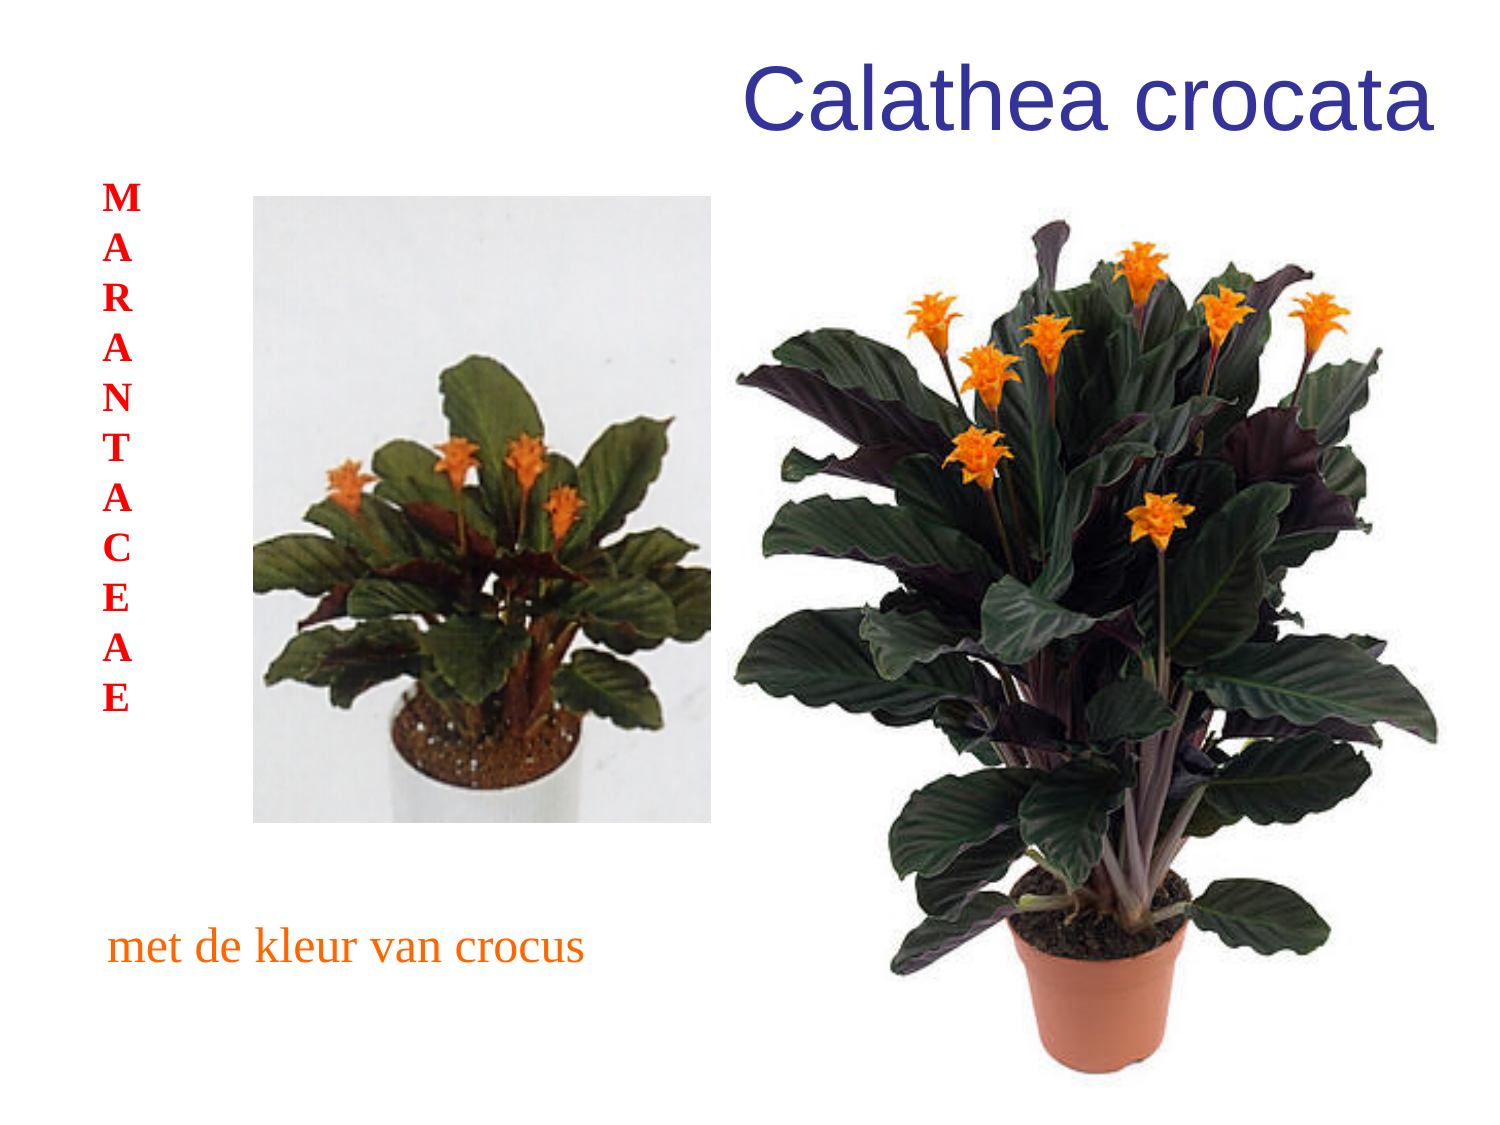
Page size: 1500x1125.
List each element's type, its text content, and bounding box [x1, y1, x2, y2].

text_box MARANTACEAE [87, 162, 150, 728]
text_box met de kleur van crocus [0, 904, 601, 980]
title Calathea crocata [100, 0, 1451, 188]
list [725, 172, 1448, 1090]
picture [253, 196, 711, 823]
